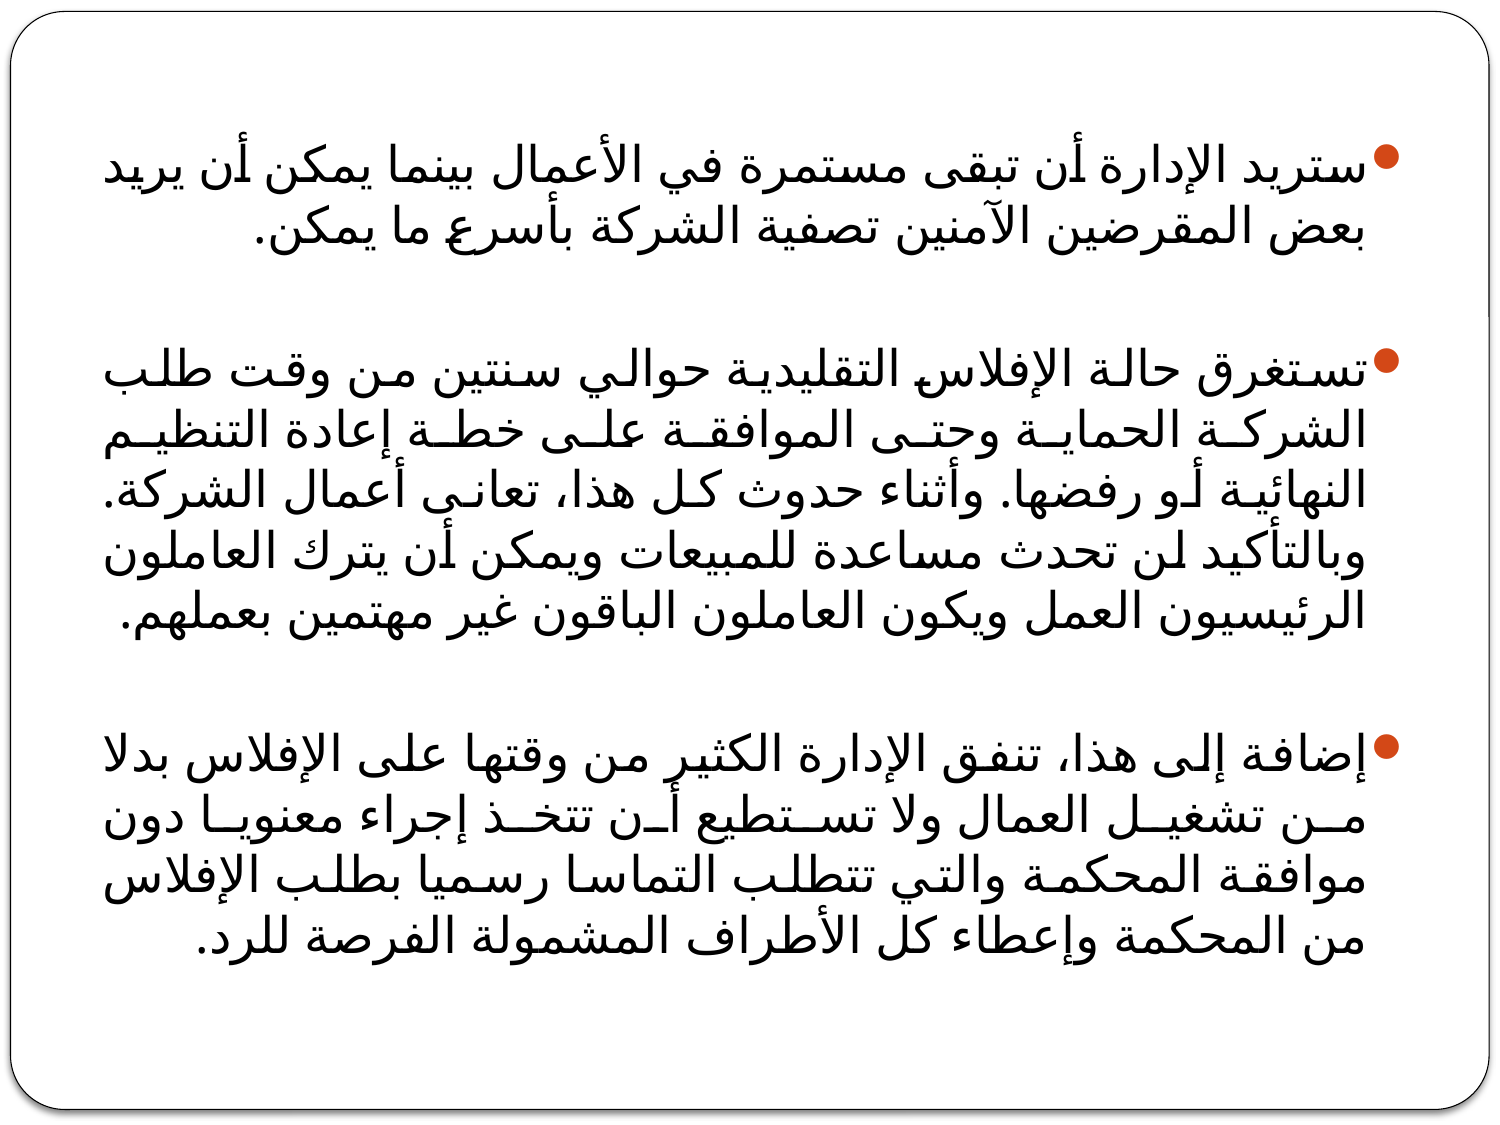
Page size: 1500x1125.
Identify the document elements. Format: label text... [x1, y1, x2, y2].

list ستريد الإدارة أن تبقى مستمرة في الأعمال بينما يمكن أن يريد بعض المقرضين الآمنين تصفية الشركة بأسرع ما يمكن. تستغرق حالة الإفلاس التقليدية حوالي سنتين من وقت طلب الشركة الحماية وحتى الموافقة على خطة إعادة التنظيم النهائية أو رفضها. وأثناء حدوث كل هذا، تعانى أعمال الشركة. وبالتأكيد لن تحدث مساعدة للمبيعات ويمكن أن يترك العاملون الرئيسيون العمل ويكون العاملون الباقون غير مهتمين بعملهم. إضافة إلى هذا، تنفق الإدارة الكثير من وقتها على الإفلاس بدلا من تشغيل العمال ولا تستطيع أن تتخذ إجراء معنويا دون موافقة المحكمة والتي تتطلب التماسا رسميا بطلب الإفلاس من المحكمة وإعطاء كل الأطراف المشمولة الفرصة للرد. [87, 125, 1425, 988]
